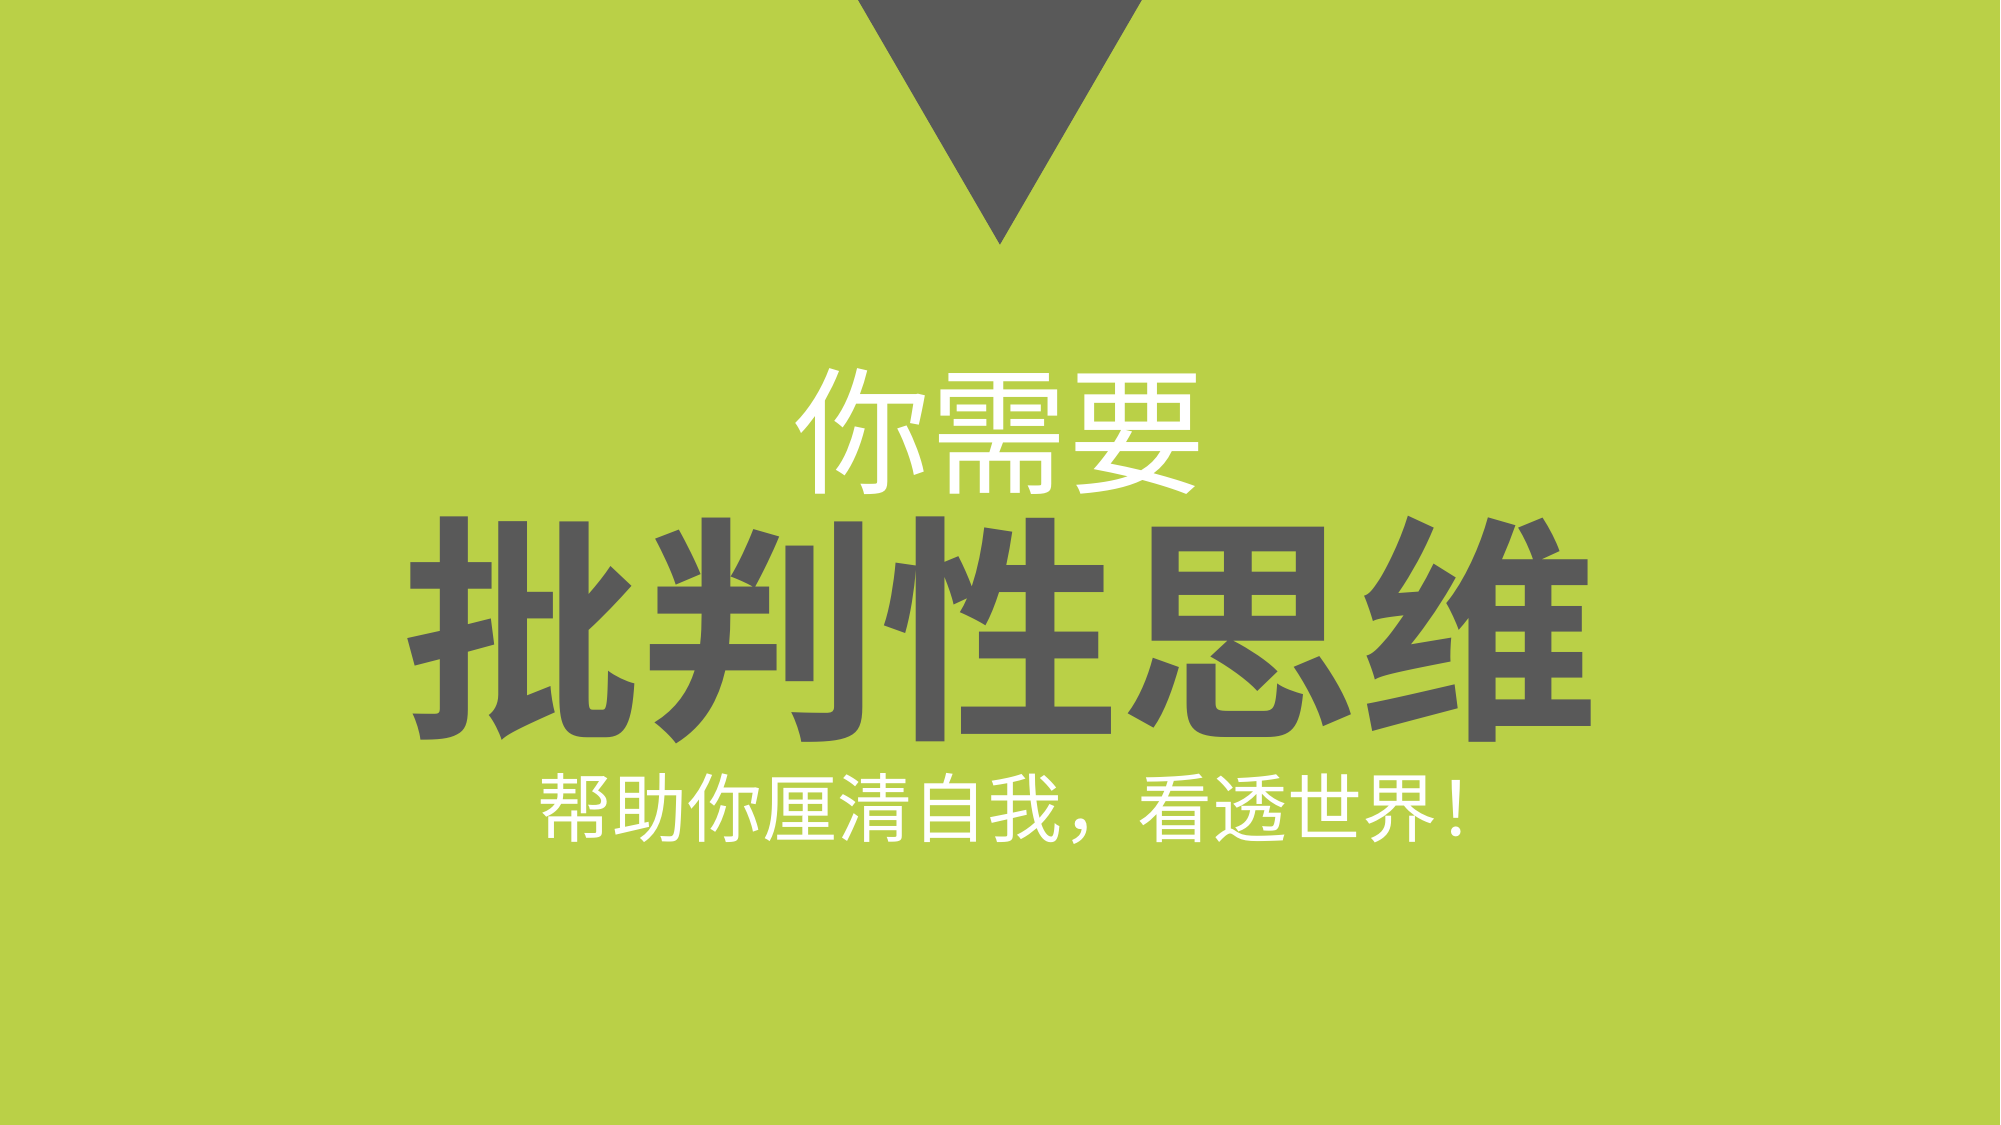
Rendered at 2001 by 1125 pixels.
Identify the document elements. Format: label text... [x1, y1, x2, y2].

title 你需要 批判性思维 帮助你厘清自我，看透世界！ [137, 500, 1863, 718]
text_box [856, 0, 1144, 247]
